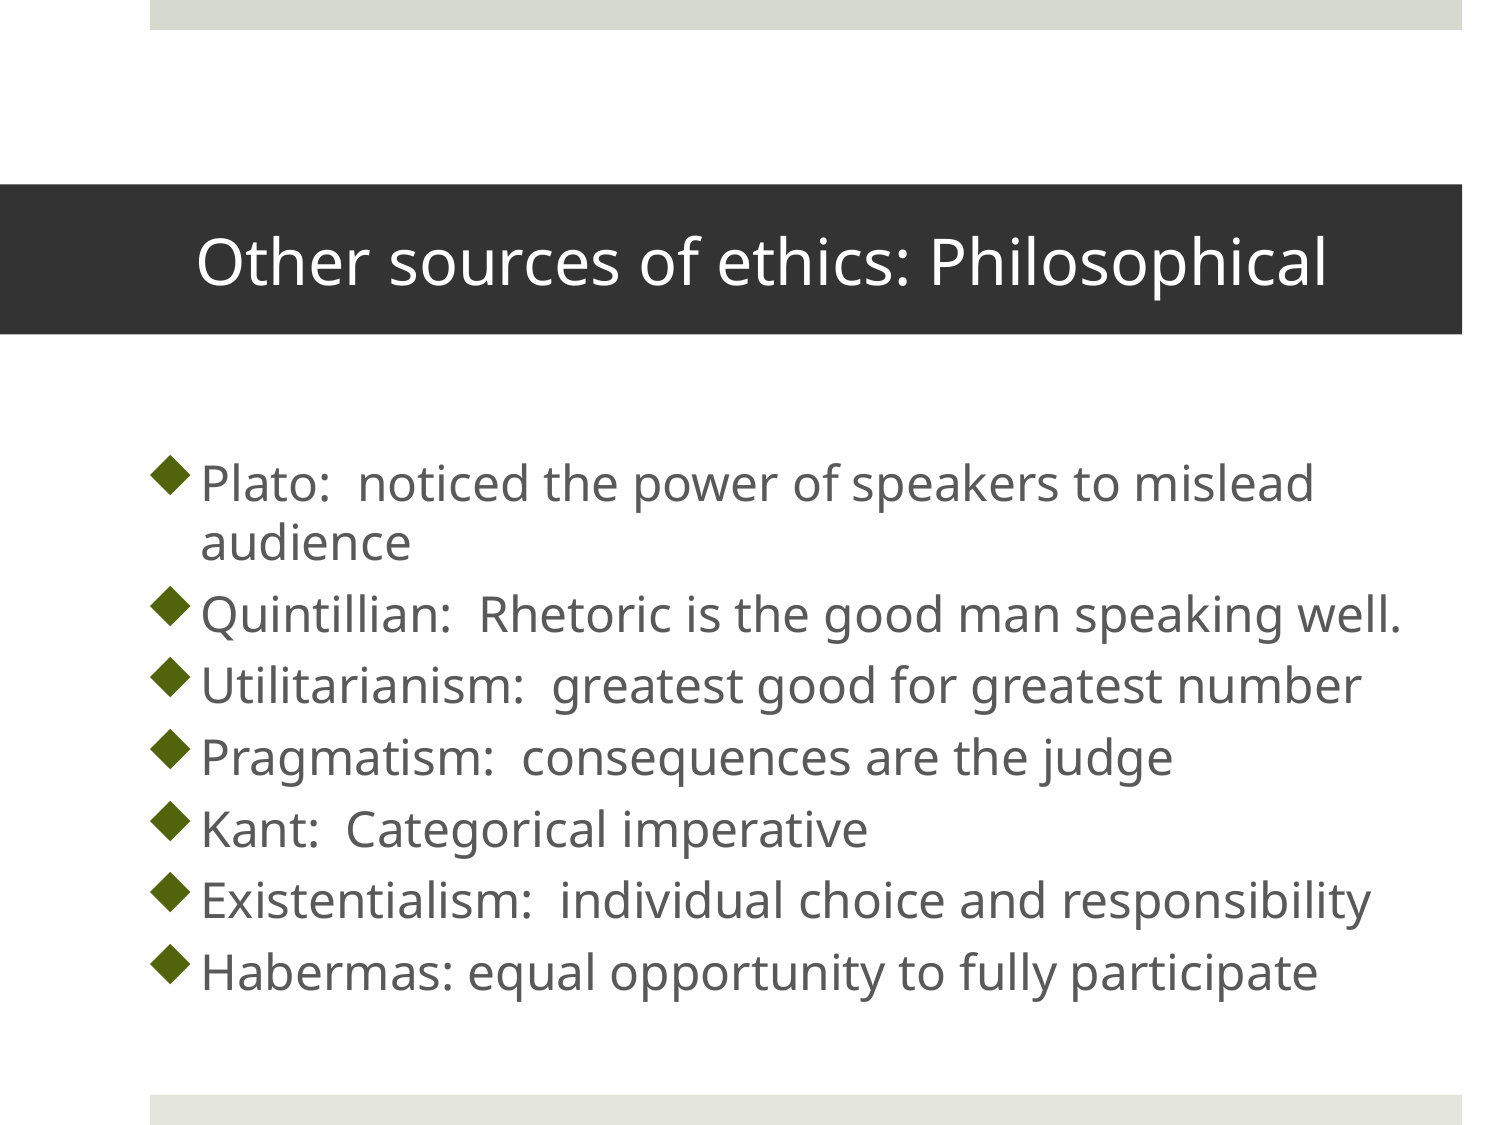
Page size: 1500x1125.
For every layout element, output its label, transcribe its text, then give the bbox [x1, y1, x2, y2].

list Plato: noticed the power of speakers to mislead audience Quintillian: Rhetoric is the good man speaking well. Utilitarianism: greatest good for greatest number Pragmatism: consequences are the judge Kant: Categorical imperative Existentialism: individual choice and responsibility Habermas: equal opportunity to fully participate [74, 382, 1432, 1028]
title Other sources of ethics: Philosophical [0, 184, 1463, 335]
